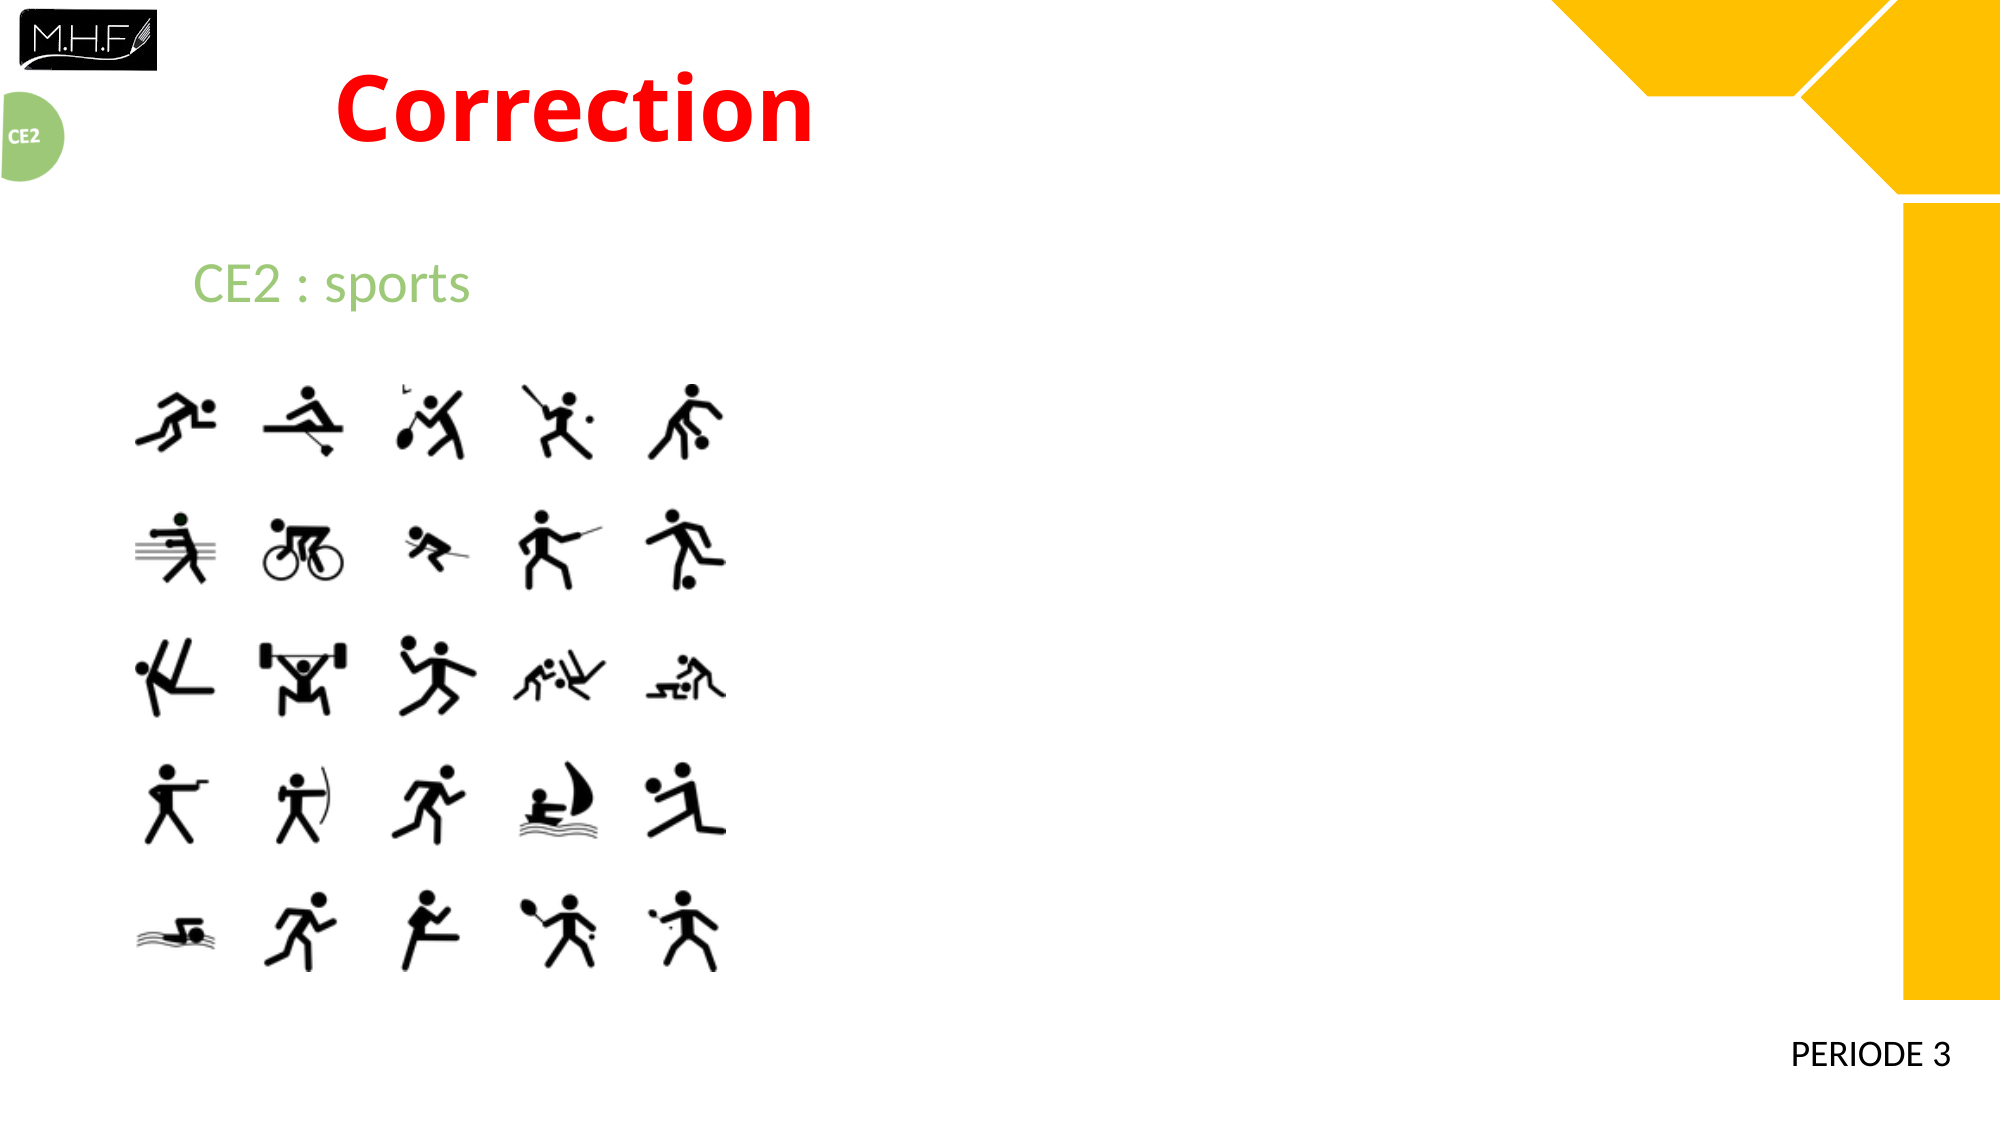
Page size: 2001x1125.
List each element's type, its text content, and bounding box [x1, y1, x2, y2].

picture [0, 71, 89, 220]
text_box CE2 : sports [178, 244, 1000, 959]
picture [135, 384, 726, 972]
text_box [1902, 202, 2000, 1001]
title Correction [318, 3, 1865, 221]
text_box [1549, 0, 1892, 98]
text_box PERIODE 3 [1362, 1021, 1967, 1125]
picture [16, 7, 157, 74]
text_box [1799, 0, 2000, 196]
